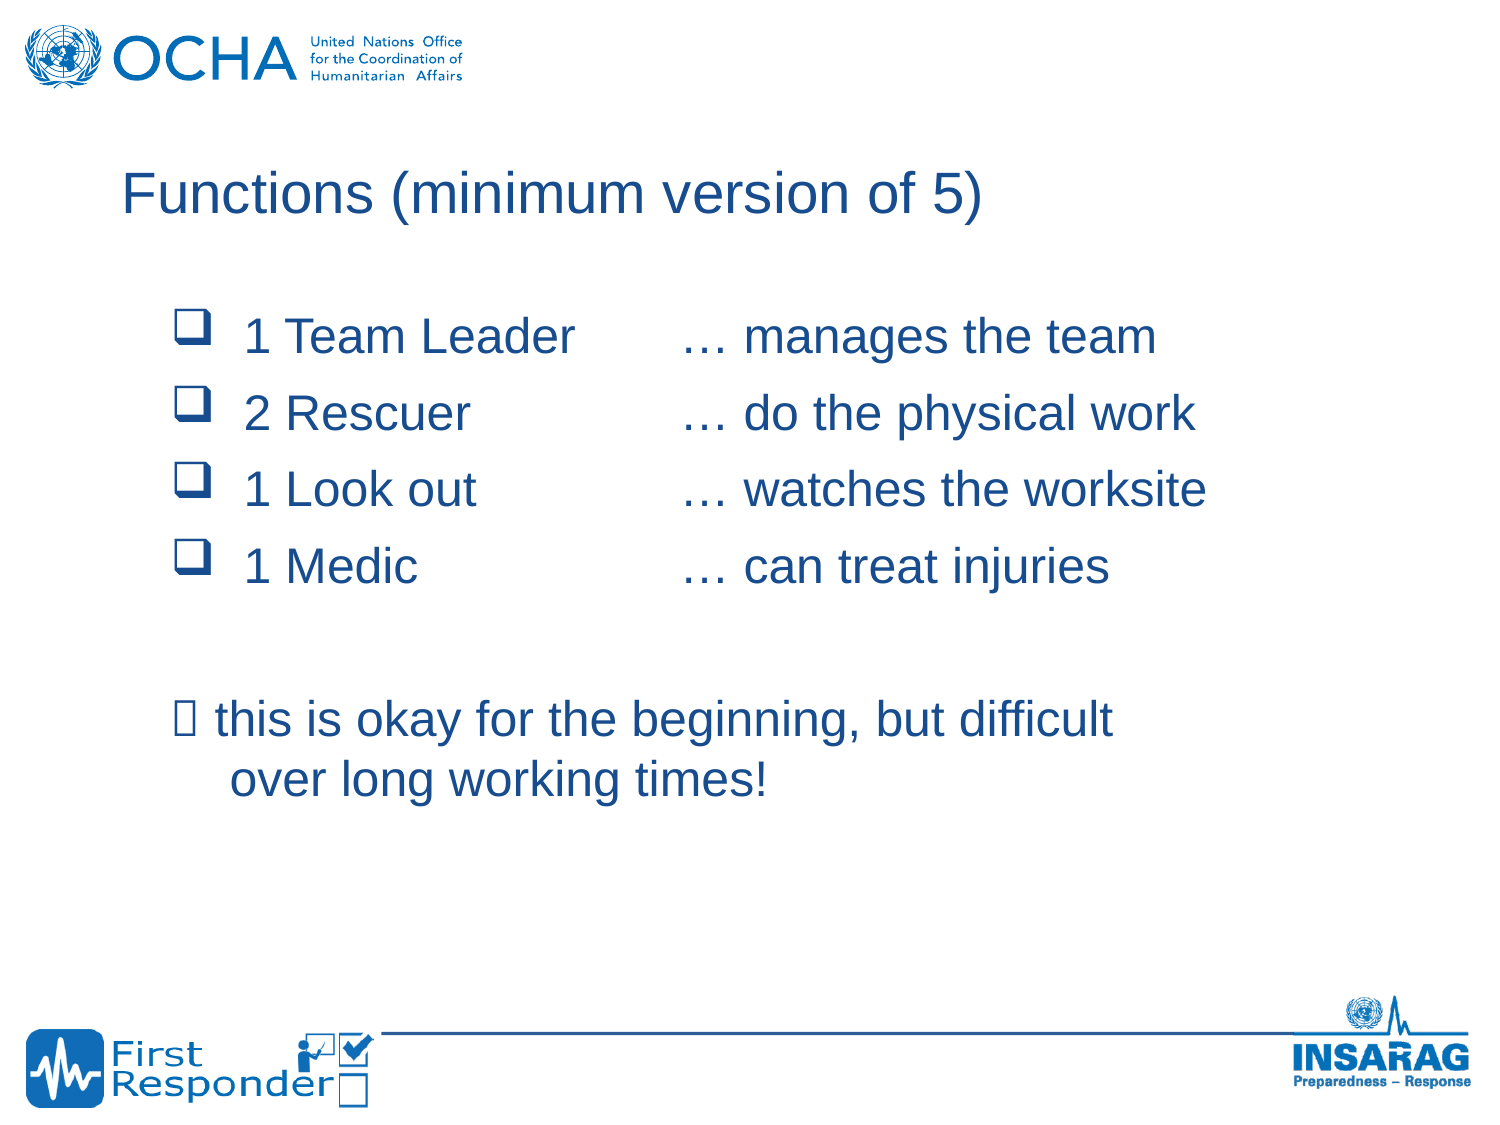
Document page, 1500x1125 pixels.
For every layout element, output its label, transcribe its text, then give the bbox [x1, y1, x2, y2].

picture [24, 1024, 375, 1113]
list 1 Team Leader … manages the team 2 Rescuer … do the physical work 1 Look out … watches the worksite 1 Medic … can treat injuries  this is okay for the beginning, but difficult over long working times! [118, 295, 1294, 638]
picture [1287, 995, 1471, 1094]
text_box Functions (minimum version of 5) [100, 147, 1338, 233]
